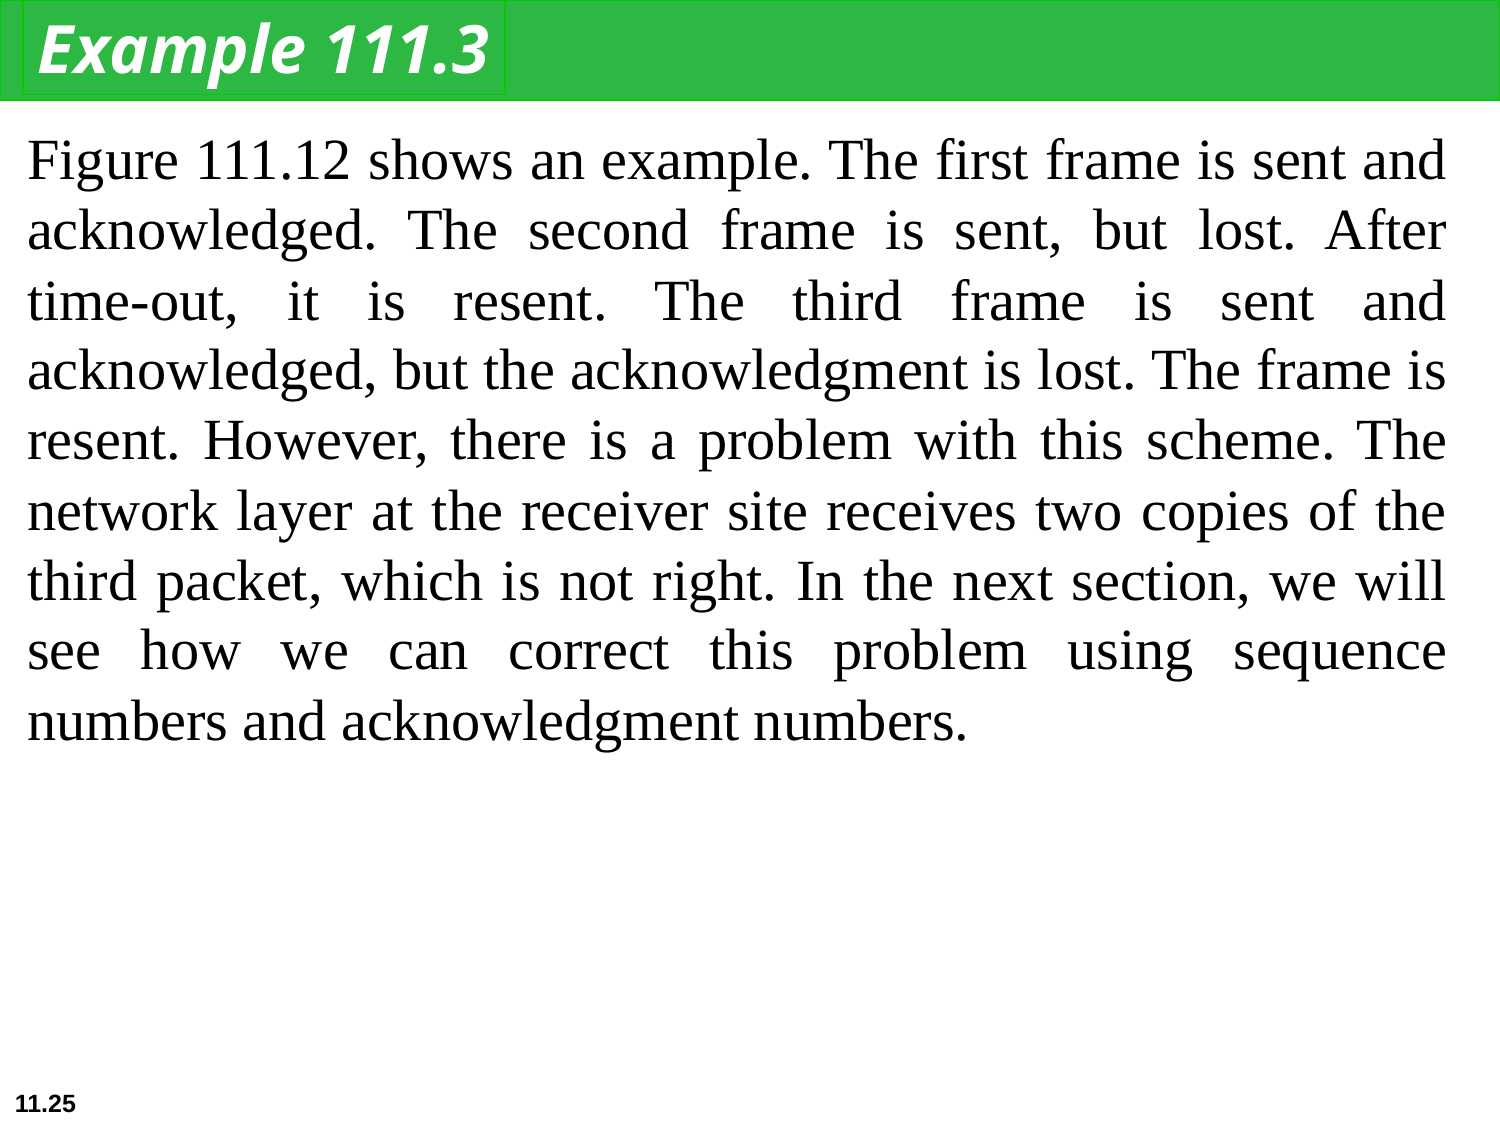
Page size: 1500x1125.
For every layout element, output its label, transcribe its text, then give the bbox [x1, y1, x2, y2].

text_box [0, 0, 1500, 101]
text_box Figure 111.12 shows an example. The first frame is sent and acknowledged. The second frame is sent, but lost. After time-out, it is resent. The third frame is sent and acknowledged, but the acknowledgment is lost. The frame is resent. However, there is a problem with this scheme. The network layer at the receiver site receives two copies of the third packet, which is not right. In the next section, we will see how we can correct this problem using sequence numbers and acknowledgment numbers. [12, 114, 1463, 759]
text_box 11.25 [0, 1049, 313, 1125]
